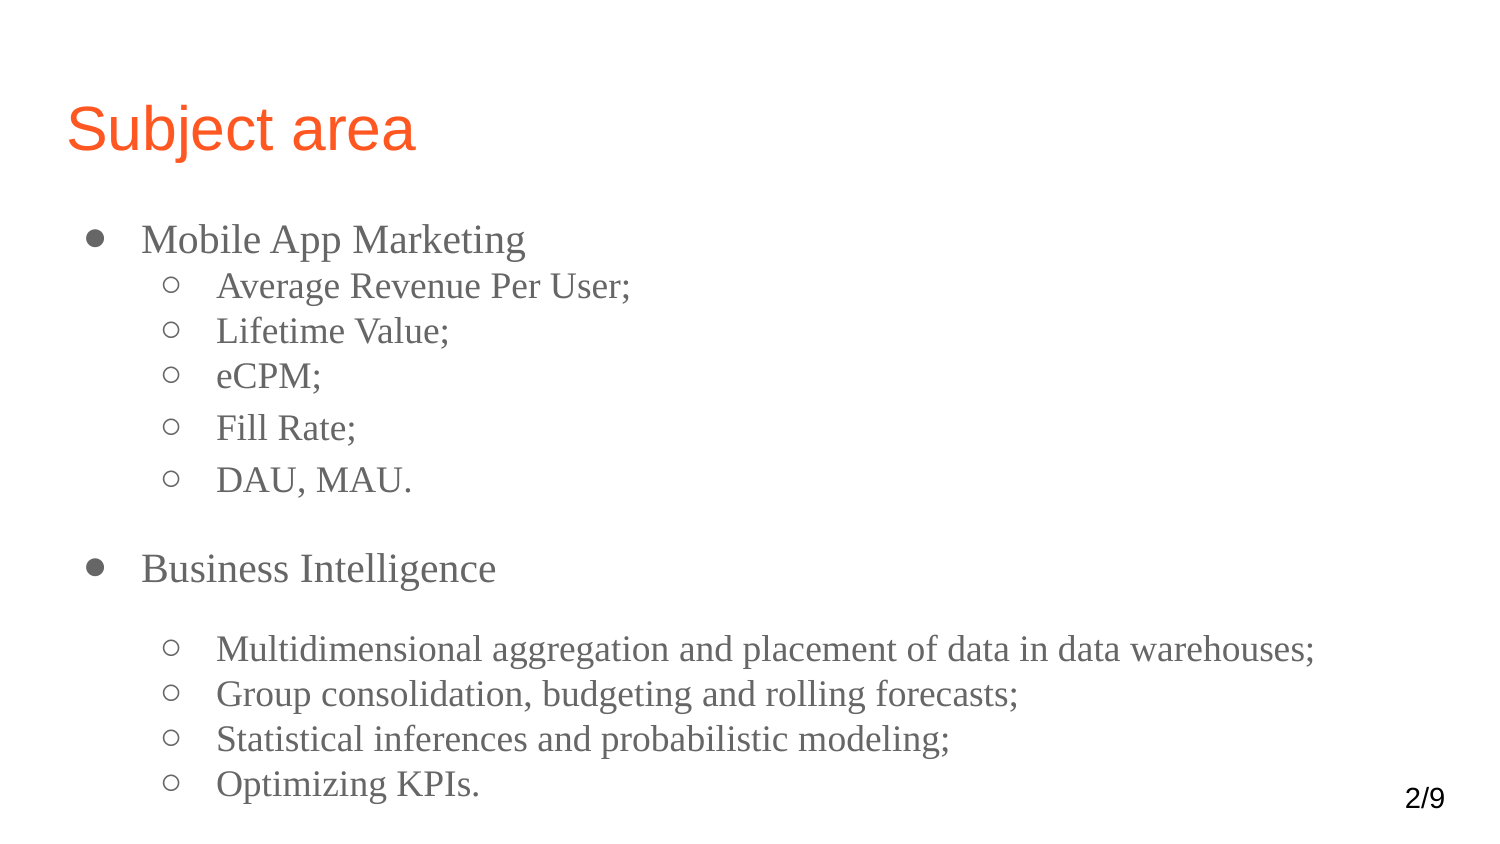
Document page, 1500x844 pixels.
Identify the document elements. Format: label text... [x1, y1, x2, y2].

slide_number ‹#›/9 [1389, 764, 1480, 830]
title Subject area [51, 72, 1449, 167]
list Mobile App Marketing Average Revenue Per User; Lifetime Value; eCPM; Fill Rate; DAU, MAU. Business Intelligence Multidimensional aggregation and placement of data in data warehouses; Group consolidation, budgeting and rolling forecasts; Statistical inferences and probabilistic modeling; Optimizing KPIs. [51, 189, 1449, 821]
